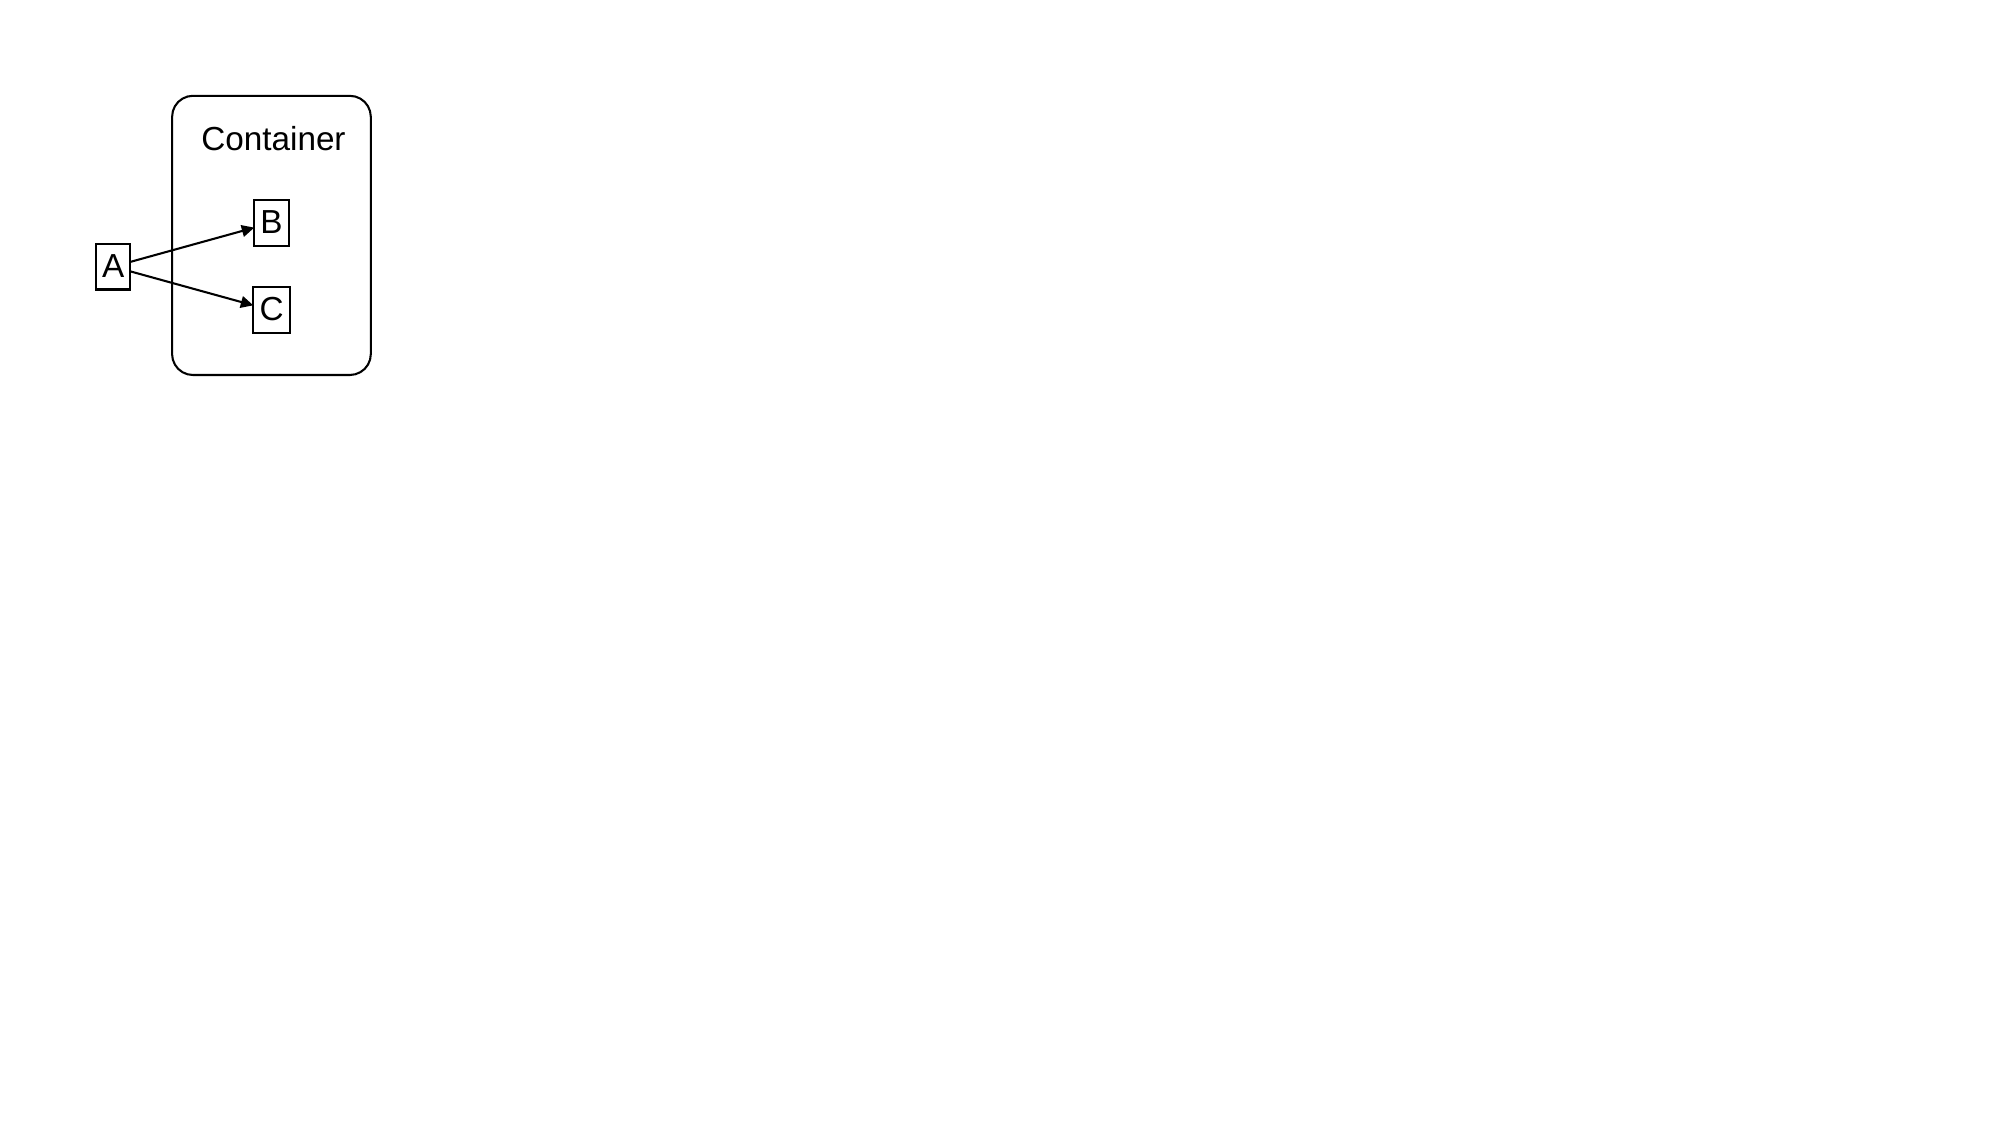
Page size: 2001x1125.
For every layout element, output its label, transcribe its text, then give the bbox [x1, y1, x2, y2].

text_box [130, 227, 255, 262]
text_box [74, 74, 394, 396]
text_box A [95, 243, 131, 290]
text_box [171, 95, 372, 376]
text_box B [254, 199, 289, 246]
text_box Container [199, 118, 348, 157]
text_box C [253, 287, 290, 334]
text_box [130, 271, 254, 306]
